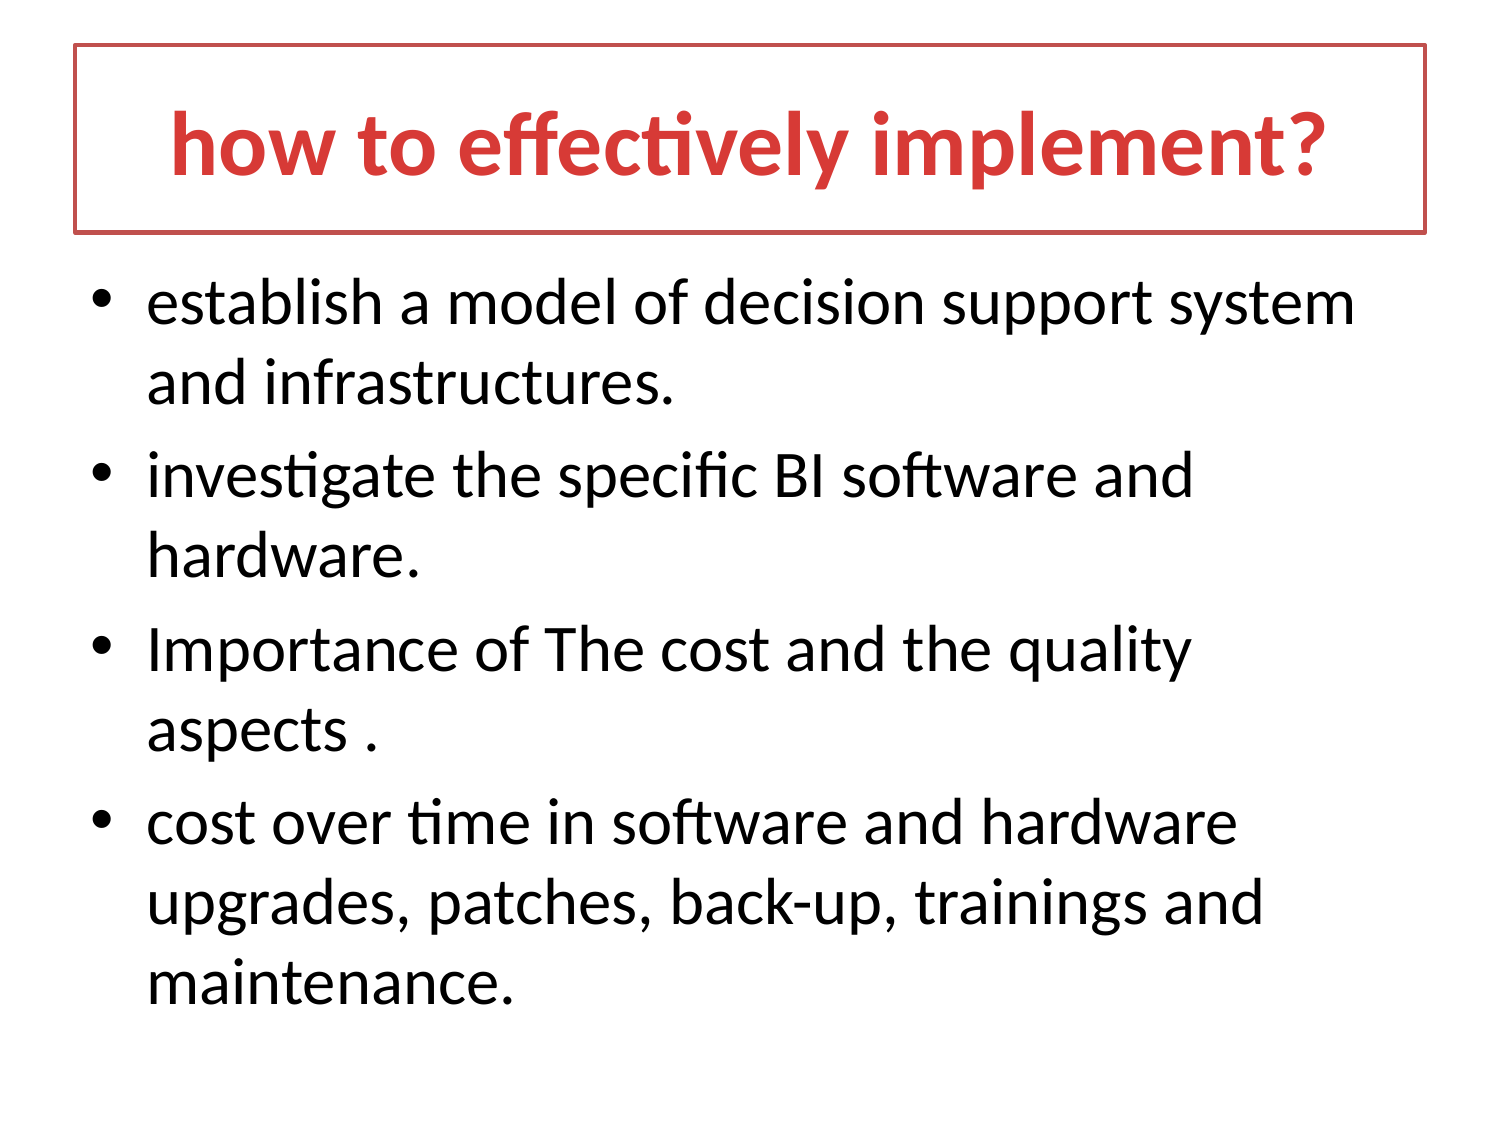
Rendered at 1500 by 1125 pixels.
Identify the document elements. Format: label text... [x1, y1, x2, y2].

list establish a model of decision support system and infrastructures. investigate the specific BI software and hardware. Importance of The cost and the quality aspects . cost over time in software and hardware upgrades, patches, back-up, trainings and maintenance. [75, 249, 1425, 1075]
title how to effectively implement? [73, 43, 1427, 235]
